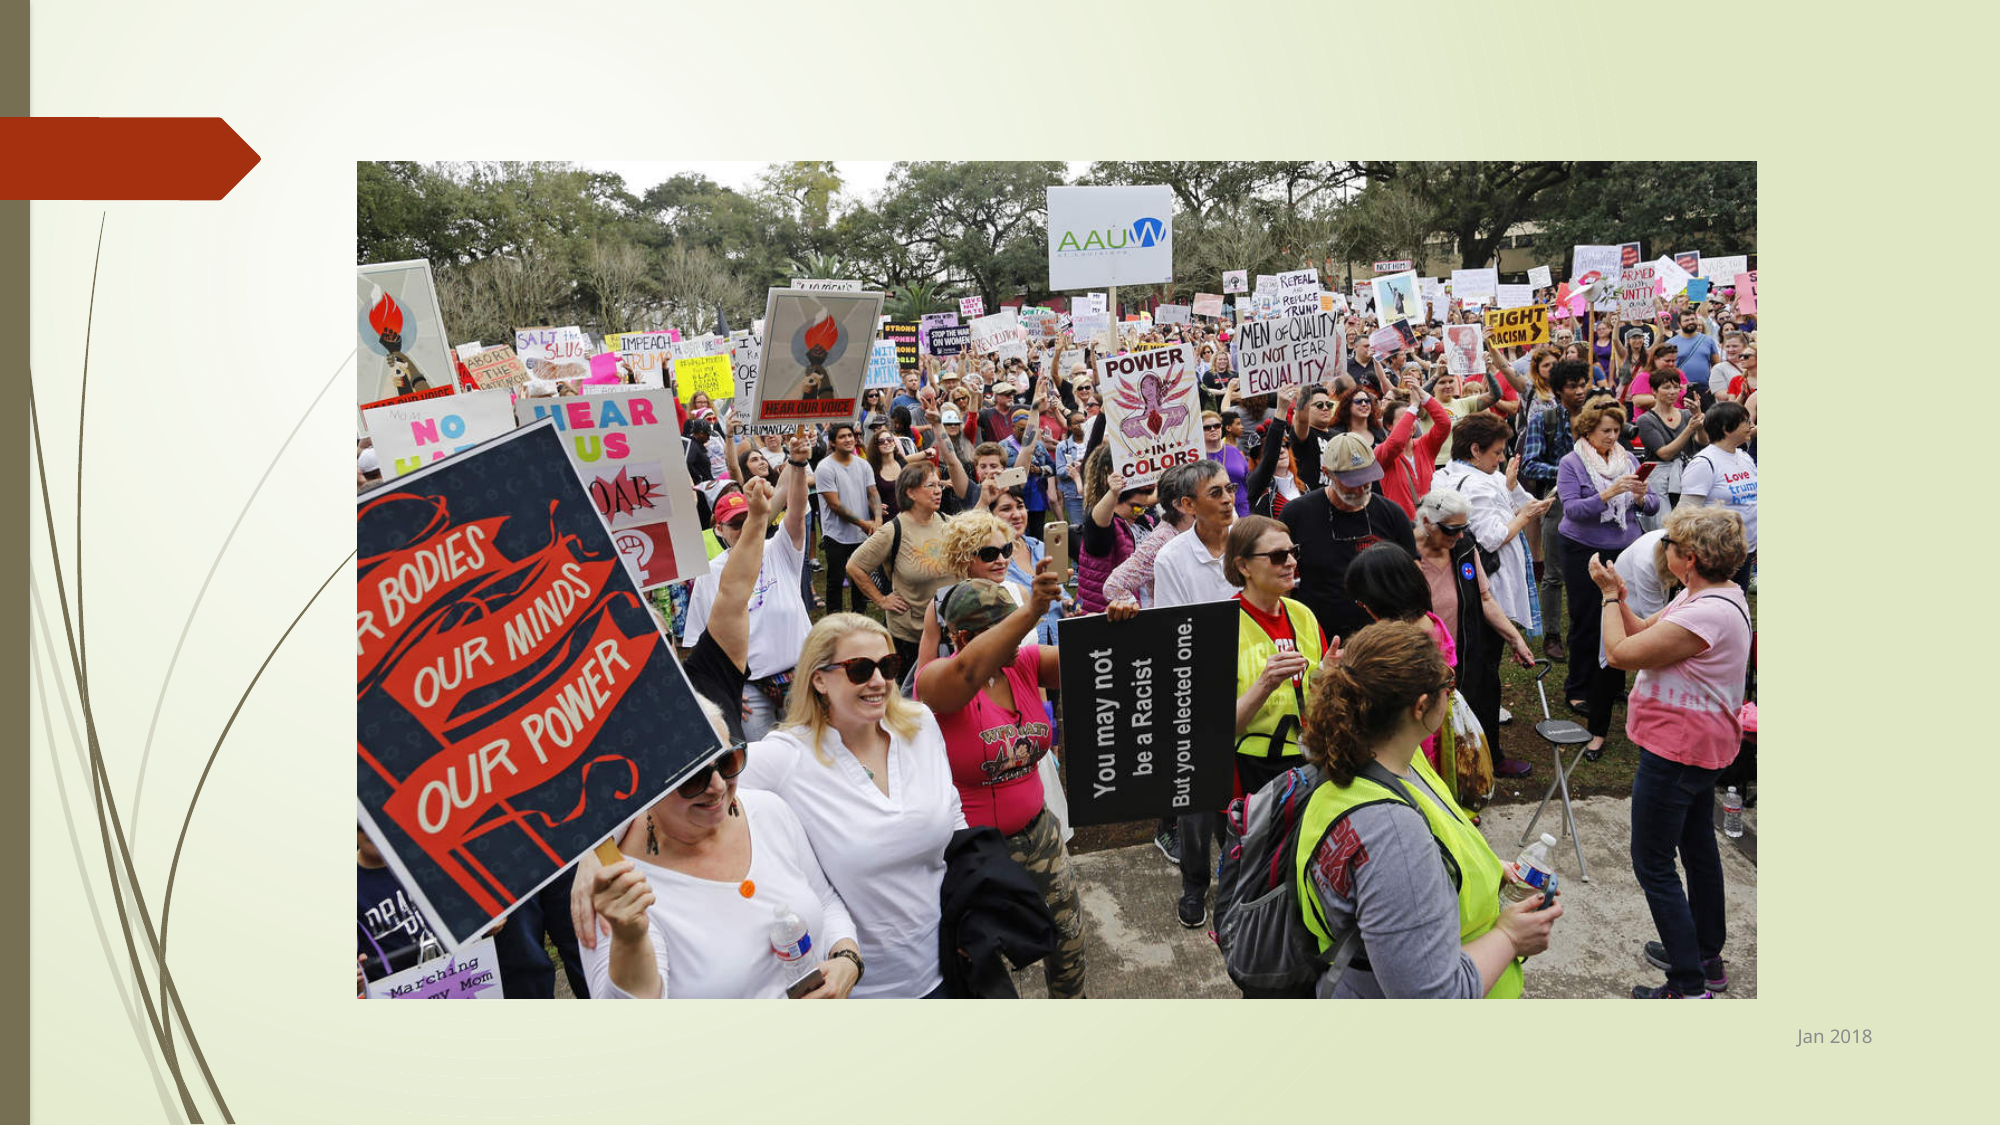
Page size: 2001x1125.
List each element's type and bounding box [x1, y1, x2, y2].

picture [357, 161, 1758, 999]
slide_number [1699, 1005, 1888, 1067]
